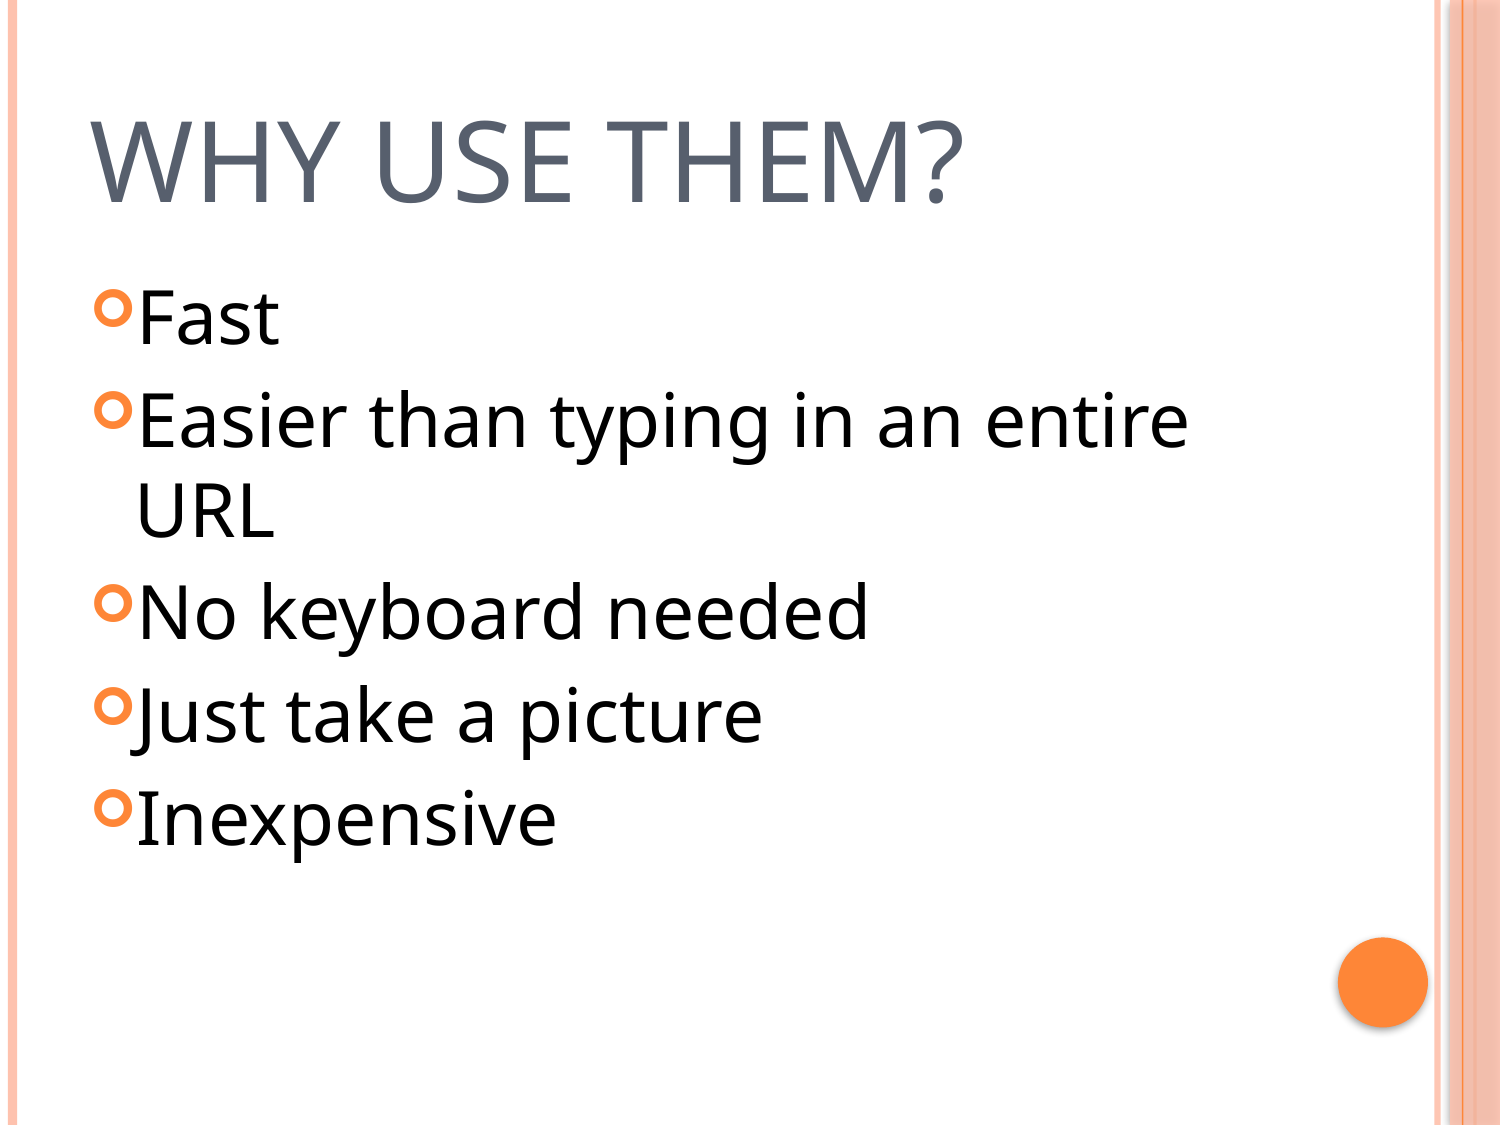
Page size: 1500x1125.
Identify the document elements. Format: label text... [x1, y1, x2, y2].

title Why use them? [75, 45, 1300, 233]
list Fast Easier than typing in an entire URL No keyboard needed Just take a picture Inexpensive [75, 262, 1338, 1062]
